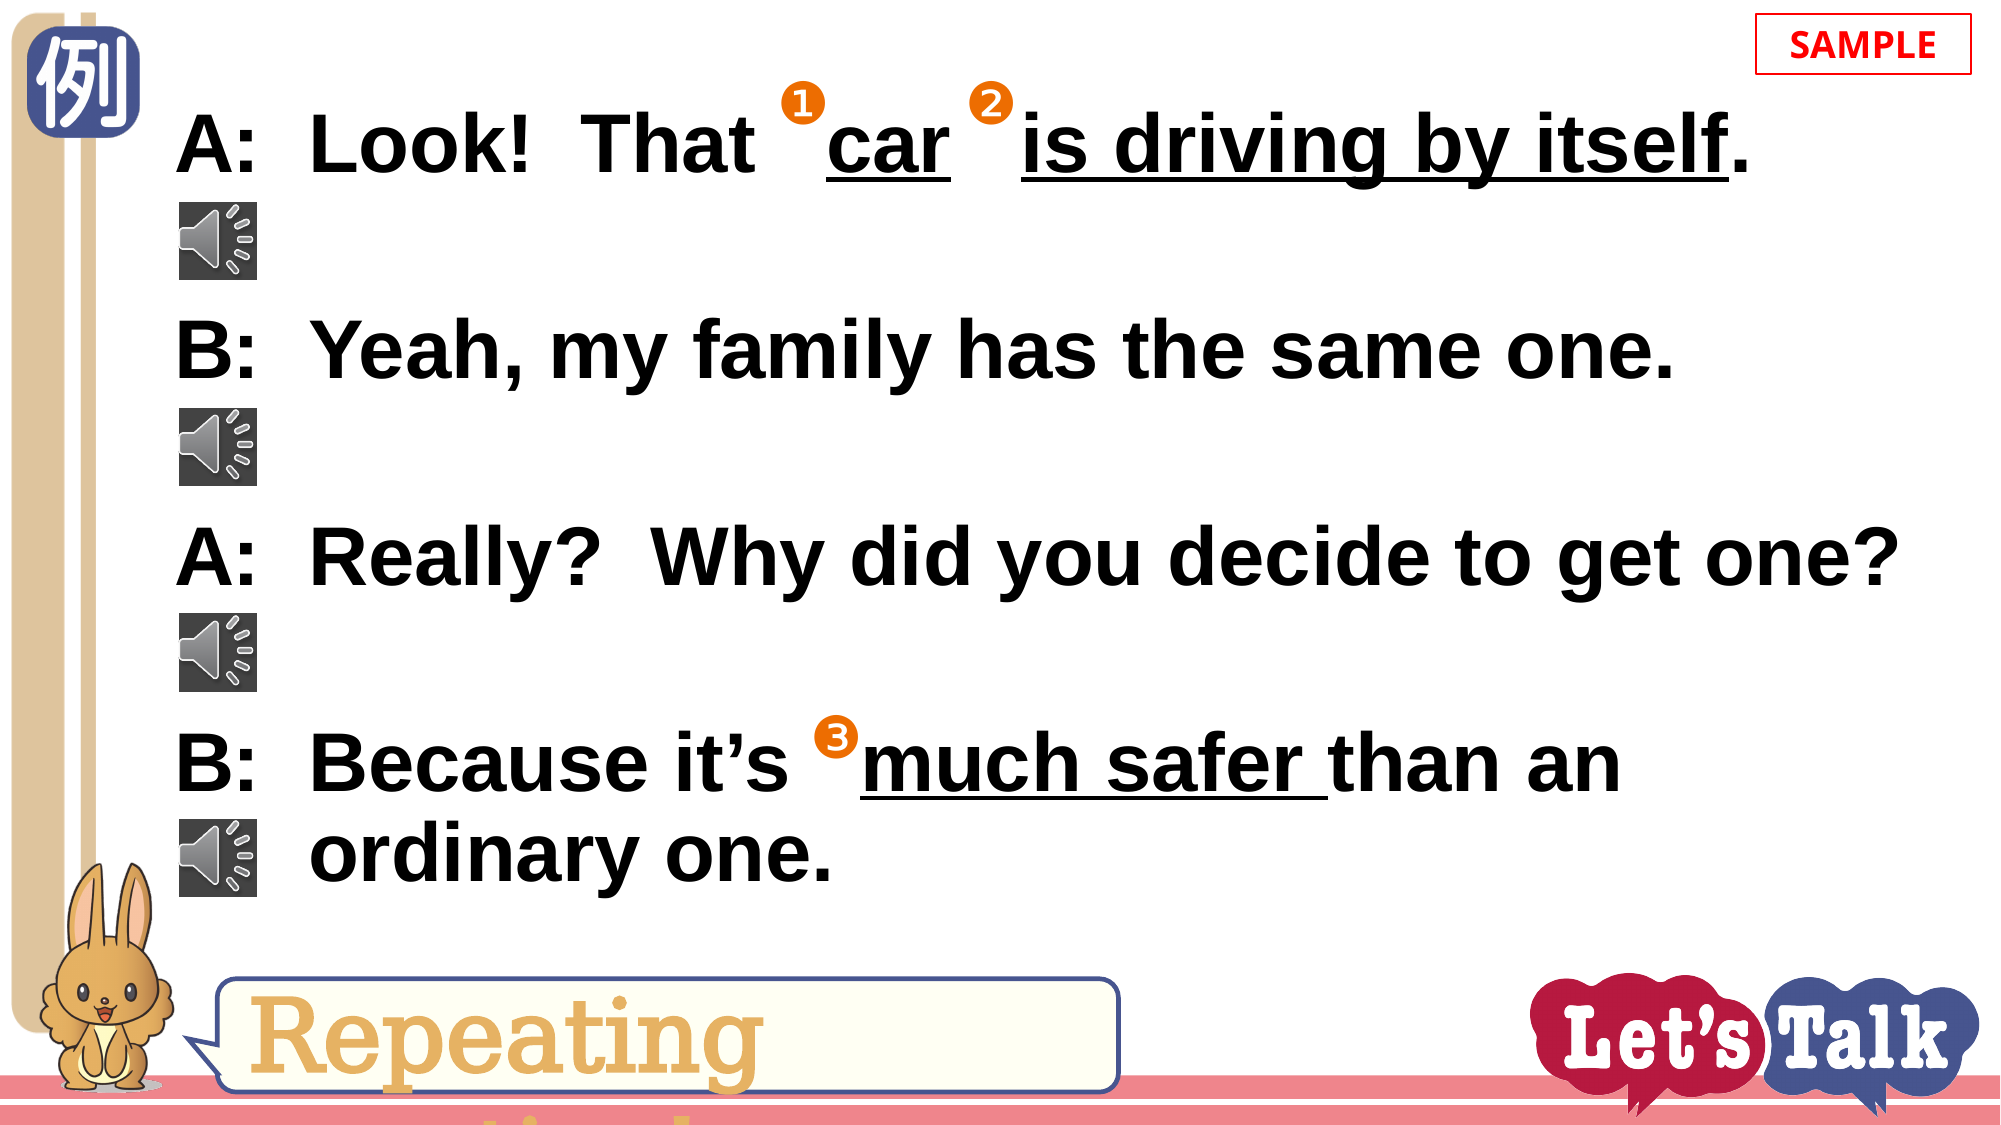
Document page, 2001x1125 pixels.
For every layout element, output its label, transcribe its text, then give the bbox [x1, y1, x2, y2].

picture [1524, 968, 1987, 1121]
list Look! That car is driving by itself. [293, 93, 1944, 299]
list A: [143, 93, 293, 212]
list Yeah, my family has the same one. [293, 299, 1944, 505]
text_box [178, 201, 258, 282]
picture [0, 0, 179, 1098]
list A: [143, 505, 293, 624]
text_box SAMPLE [1755, 14, 1972, 74]
list B: [143, 299, 293, 418]
list ❷ [941, 61, 1042, 151]
list B: [143, 712, 293, 831]
list Because it’s much safer than an ordinary one. [293, 712, 1944, 919]
list ❶ [753, 61, 854, 151]
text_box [178, 406, 258, 487]
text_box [178, 612, 258, 693]
list Really? Why did you decide to get one? [293, 505, 1944, 712]
list ❸ [786, 695, 888, 785]
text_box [178, 818, 258, 899]
